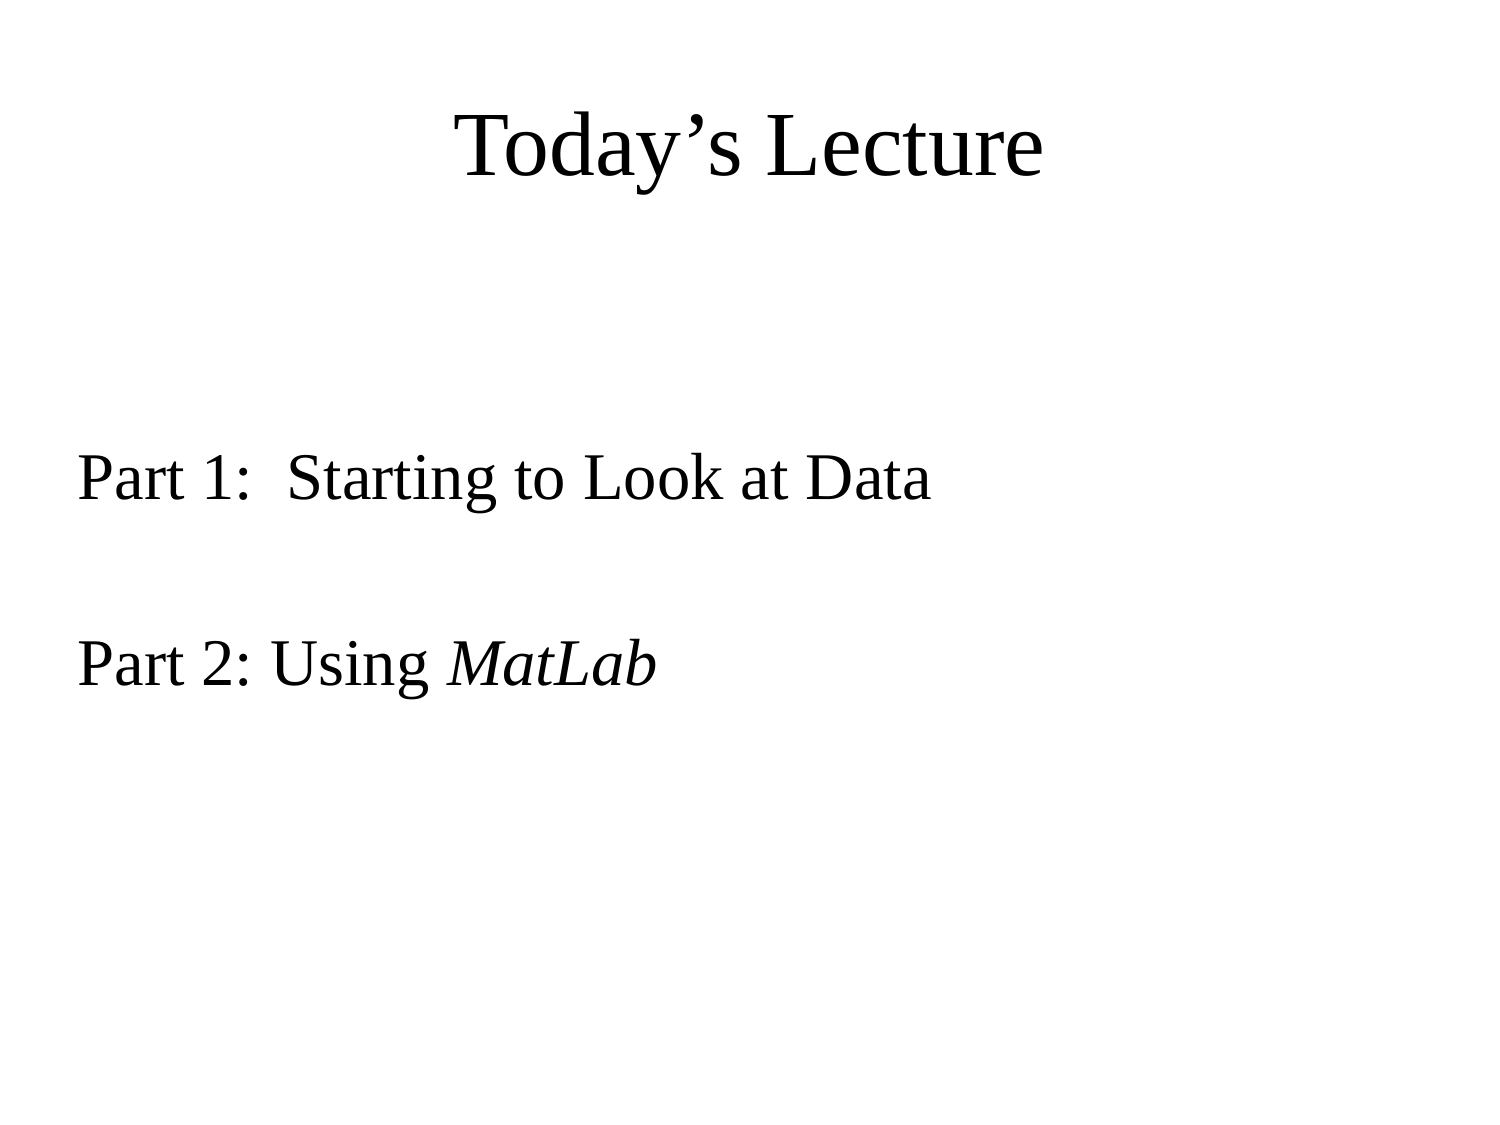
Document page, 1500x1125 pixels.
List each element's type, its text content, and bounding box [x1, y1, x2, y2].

title Today’s Lecture [75, 45, 1425, 233]
list Part 1: Starting to Look at Data Part 2: Using MatLab [62, 425, 1413, 763]
